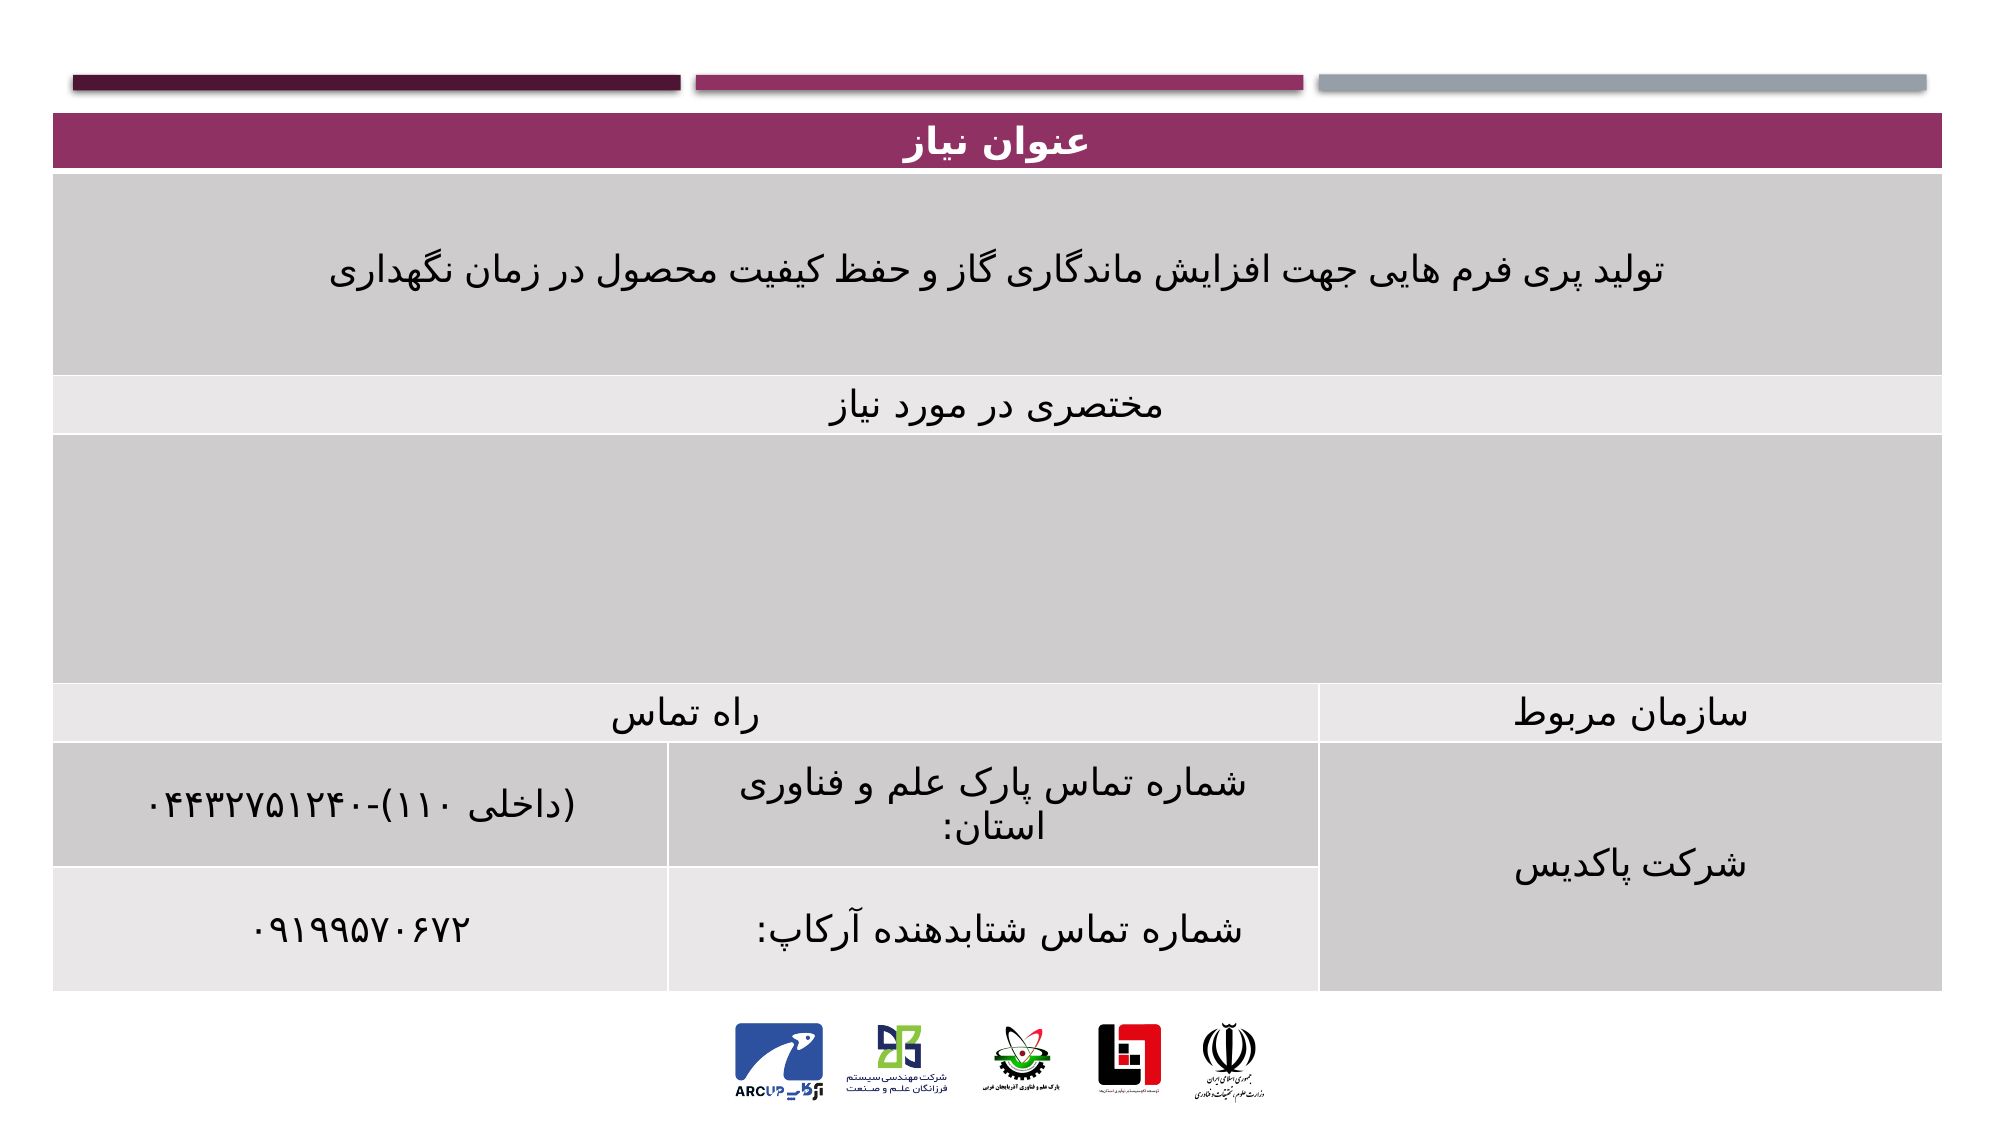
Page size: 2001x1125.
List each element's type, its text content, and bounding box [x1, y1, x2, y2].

table_cell راه تماس [53, 684, 1318, 741]
table_cell شرکت پاکدیس [1320, 743, 1942, 991]
table_cell شماره تماس پارک علم و فناوری استان: [669, 743, 1318, 866]
table_cell شماره تماس شتابدهنده آرکاپ: [669, 868, 1318, 991]
table_header عنوان نیاز [53, 113, 1942, 168]
table_cell (داخلی ۱۱۰)-۰۴۴۳۲۷۵۱۲۴۰ [53, 743, 667, 866]
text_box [728, 1018, 1271, 1103]
table_cell ۰۹۱۹۹۵۷۰۶۷۲ [53, 868, 667, 991]
table_cell [53, 435, 1942, 683]
table_cell تولید پری فرم هایی جهت افزایش ماندگاری گاز و حفظ کیفیت محصول در زمان نگهداری [53, 174, 1942, 375]
table_cell سازمان مربوط [1320, 684, 1942, 741]
table_cell مختصری در مورد نیاز [53, 376, 1942, 433]
